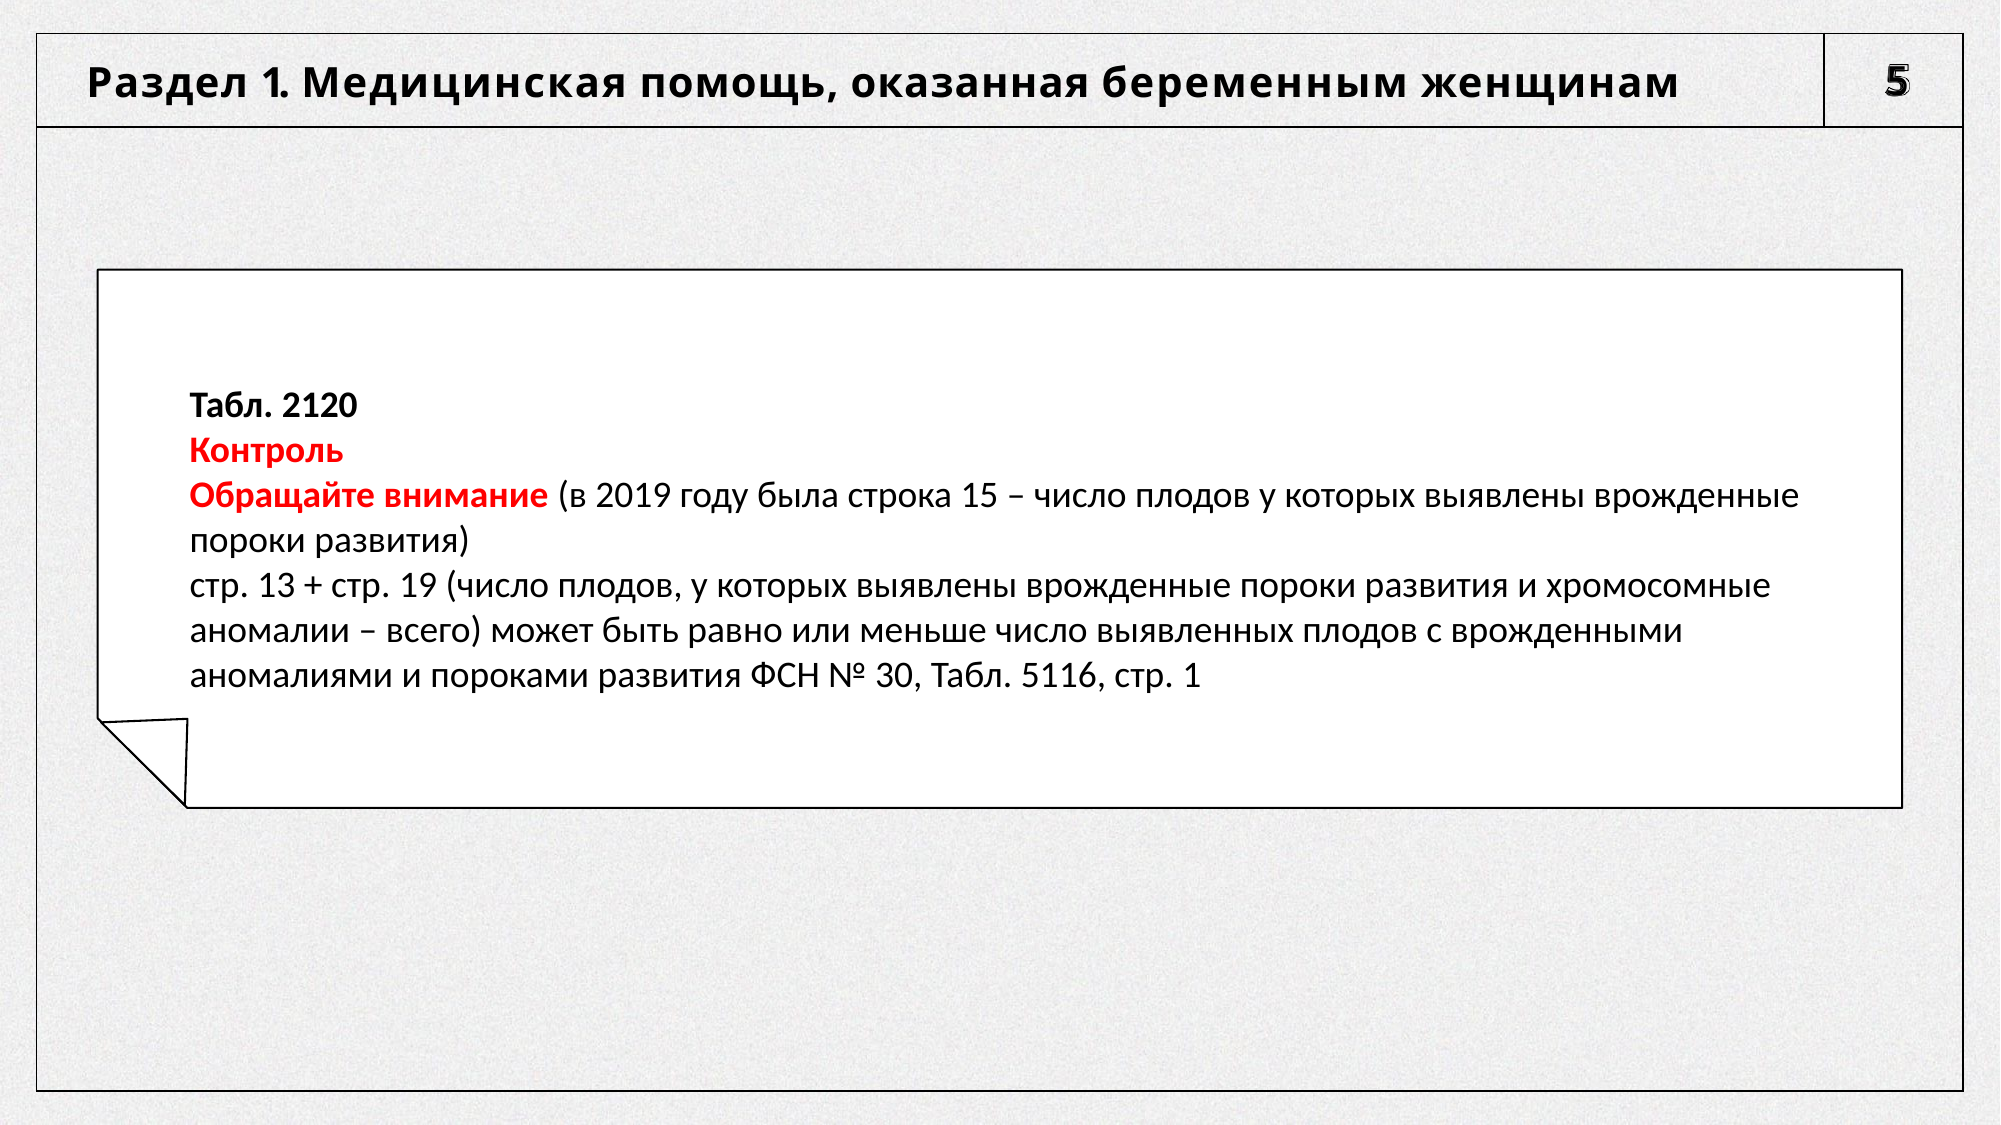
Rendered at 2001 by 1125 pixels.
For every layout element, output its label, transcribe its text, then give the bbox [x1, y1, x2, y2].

table_cell Табл. 2120 Контроль Обращайте внимание (в 2019 году была строка 15 – число плодов у которых выявлены врожденные пороки развития) стр. 13 + стр. 19 (число плодов, у которых выявлены врожденные пороки развития и хромосомные аномалии – всего) может быть равно или меньше число выявленных плодов с врожденными аномалиями и пороками развития ФСН № 30, Табл. 5116, стр. 1 [37, 128, 1962, 1090]
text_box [96, 268, 1904, 810]
table_header 5 [1825, 34, 1962, 126]
picture [0, 0, 2000, 1125]
table_header Раздел 1. Медицинская помощь, оказанная беременным женщинам [37, 34, 1823, 126]
